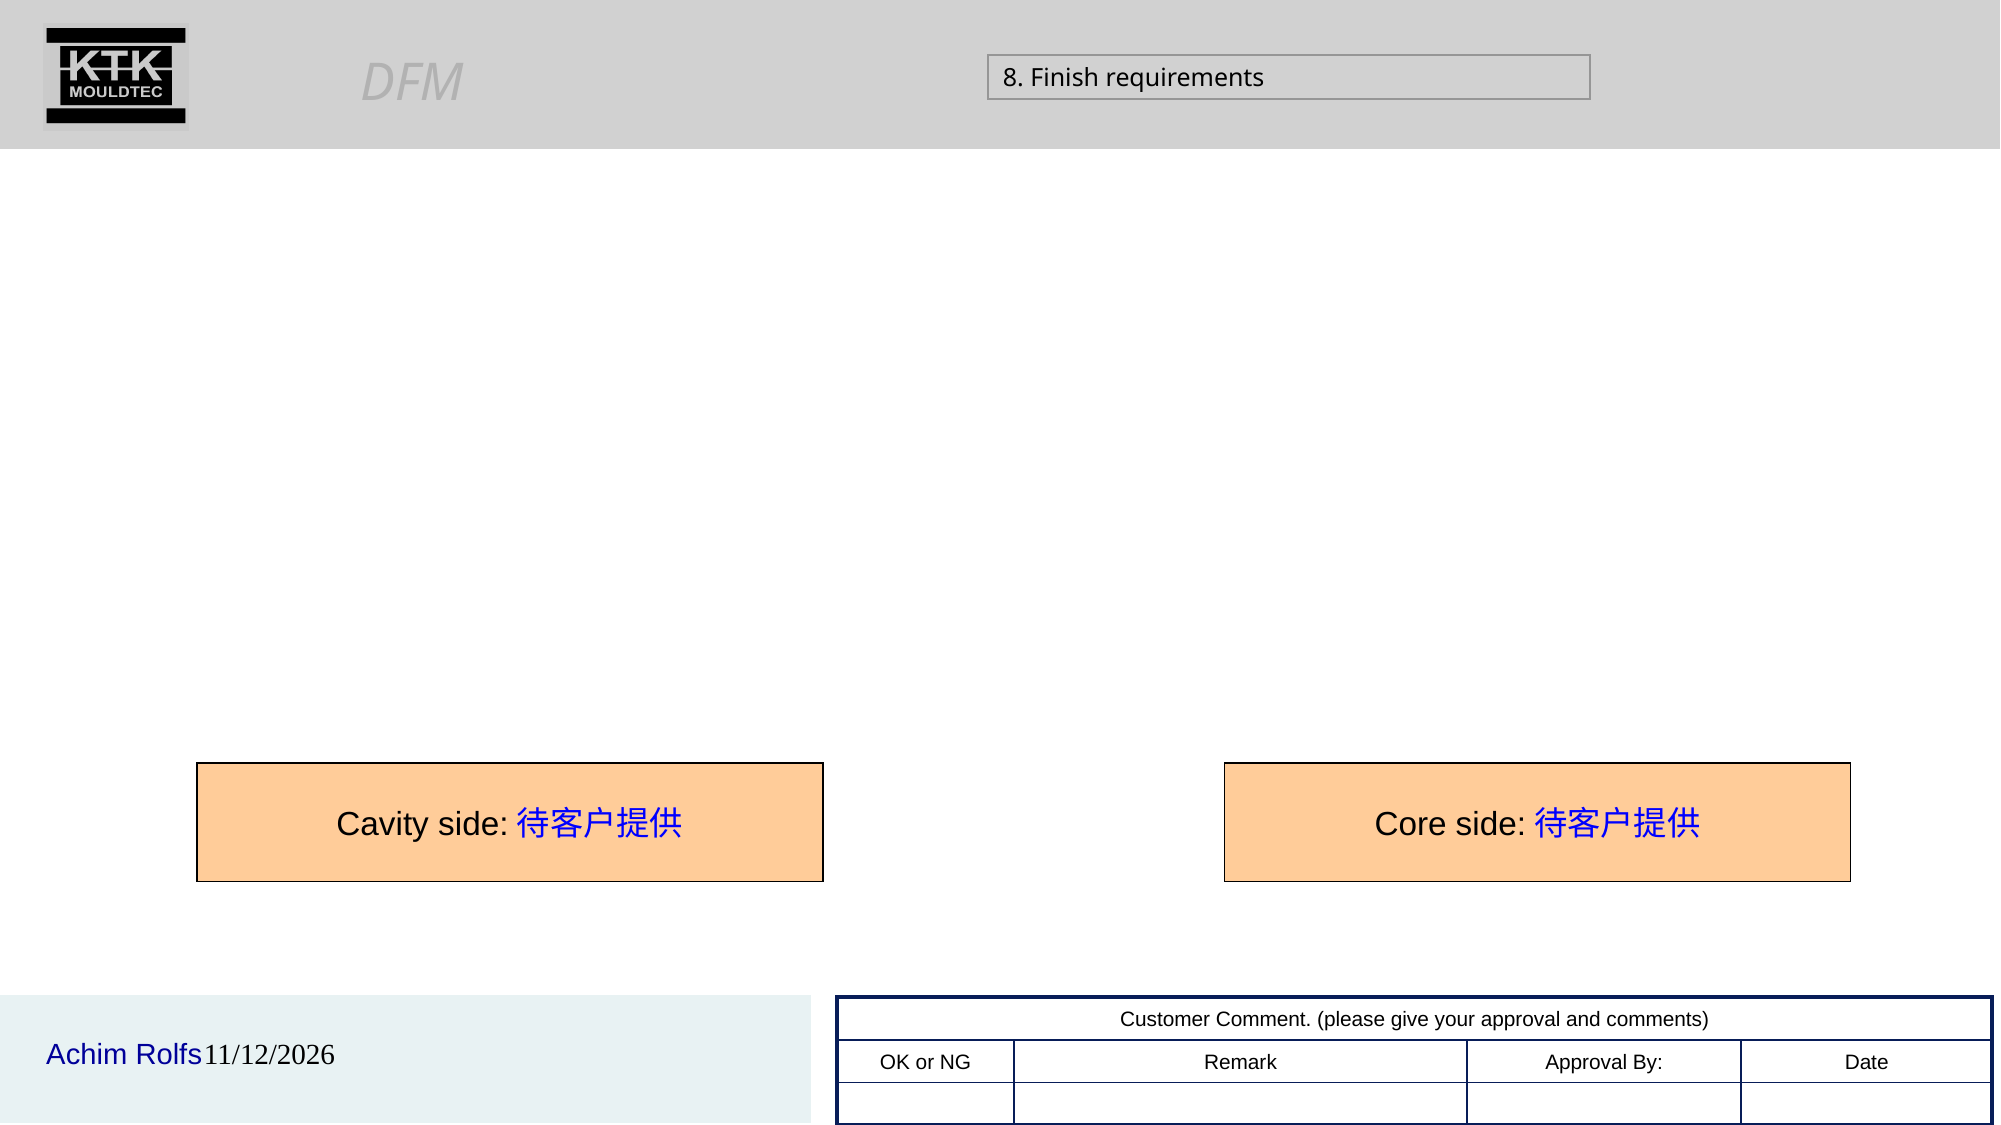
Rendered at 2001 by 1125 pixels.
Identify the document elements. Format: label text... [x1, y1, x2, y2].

text_box Core side:待客户提供 [1224, 763, 1851, 882]
text_box Cavity side:待客户提供 [196, 763, 823, 882]
text_box 8. Finish requirements [988, 54, 1591, 100]
slide_number [188, 1027, 433, 1106]
